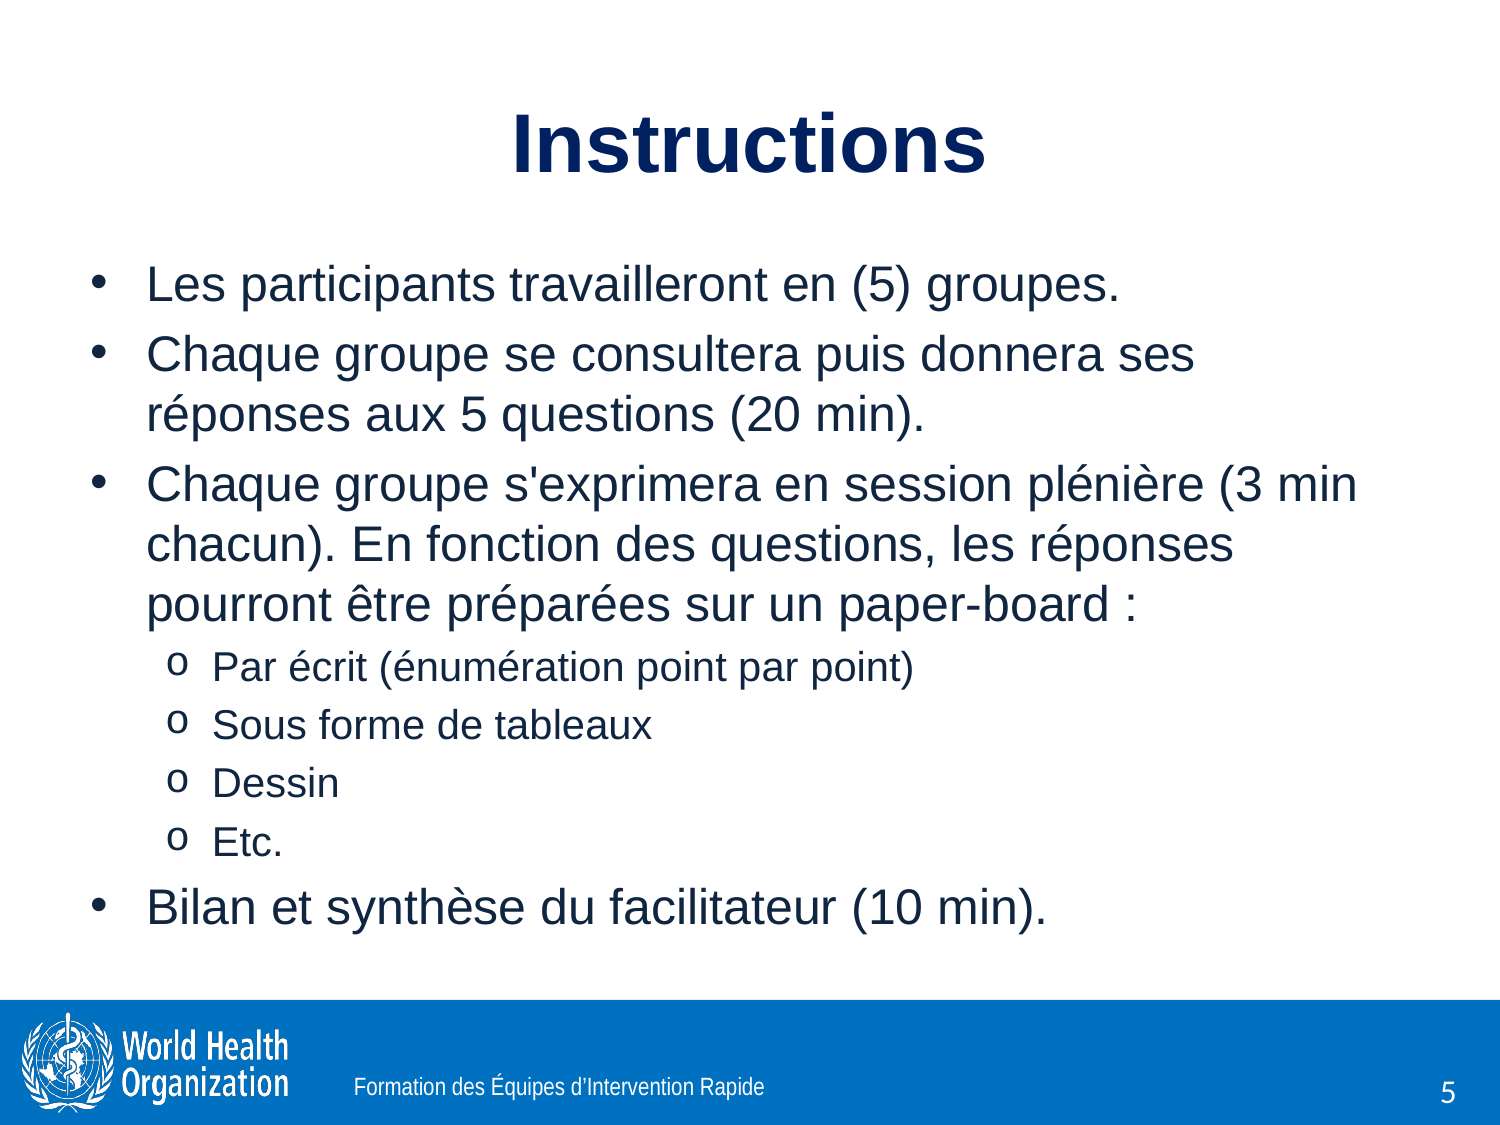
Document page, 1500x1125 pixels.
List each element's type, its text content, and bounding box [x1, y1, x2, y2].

picture [21, 1012, 288, 1113]
list Les participants travailleront en (5) groupes. Chaque groupe se consultera puis donnera ses réponses aux 5 questions (20 min). Chaque groupe s'exprimera en session plénière (3 min chacun). En fonction des questions, les réponses pourront être préparées sur un paper-board : Par écrit (énumération point par point) Sous forme de tableaux Dessin Etc. Bilan et synthèse du facilitateur (10 min). [75, 243, 1425, 986]
title Instructions [75, 45, 1425, 233]
